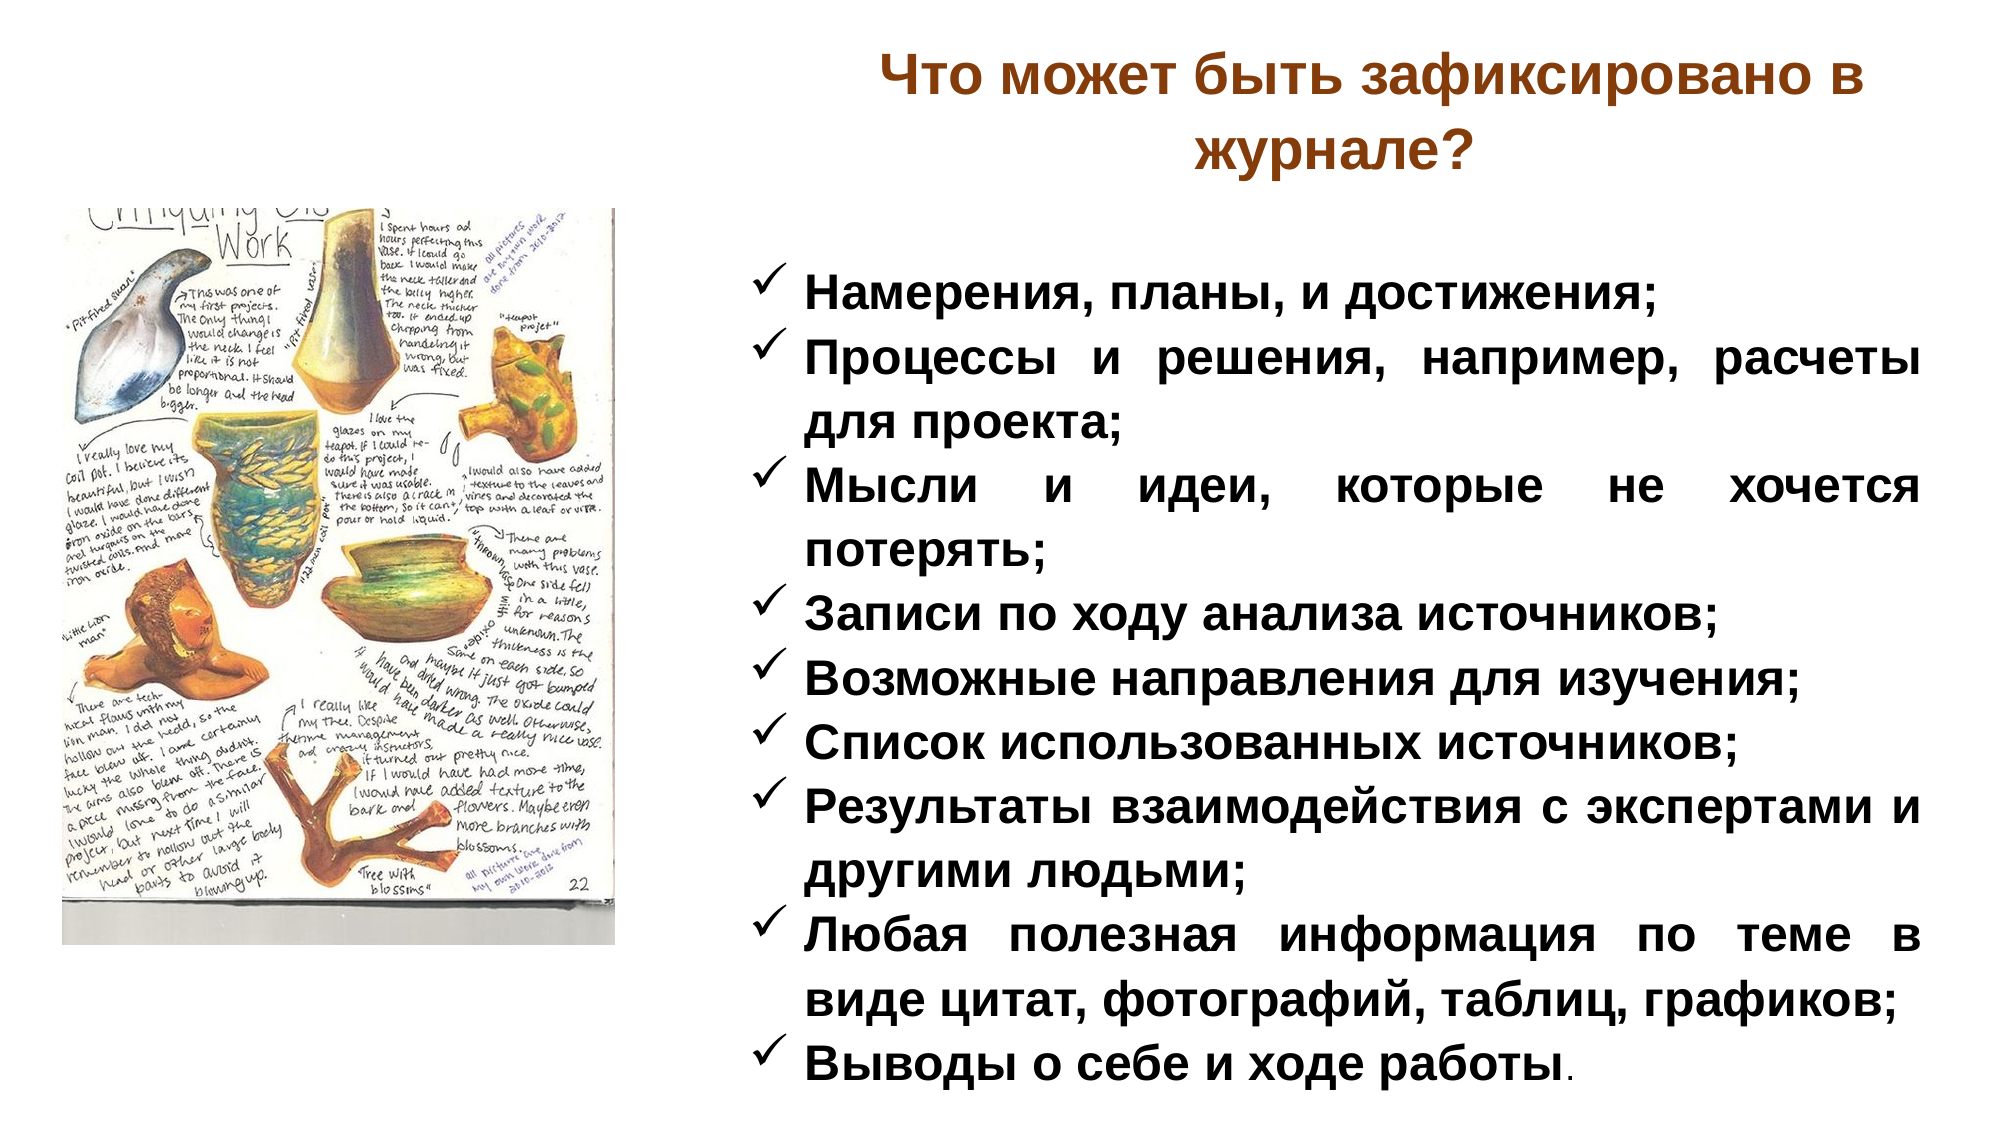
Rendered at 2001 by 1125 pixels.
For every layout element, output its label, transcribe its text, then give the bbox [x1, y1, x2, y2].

picture [62, 208, 615, 945]
text_box Что может быть зафиксировано в журнале? Намерения, планы, и достижения; Процессы и решения, например, расчеты для проекта; Мысли и идеи, которые не хочется потерять; Записи по ходу анализа источников; Возможные направления для изучения; Список использованных источников; Результаты взаимодействия с экспертами и другими людьми; Любая полезная информация по теме в виде цитат, фотографий, таблиц, графиков; Выводы о себе и ходе работы. [733, 23, 1938, 1125]
